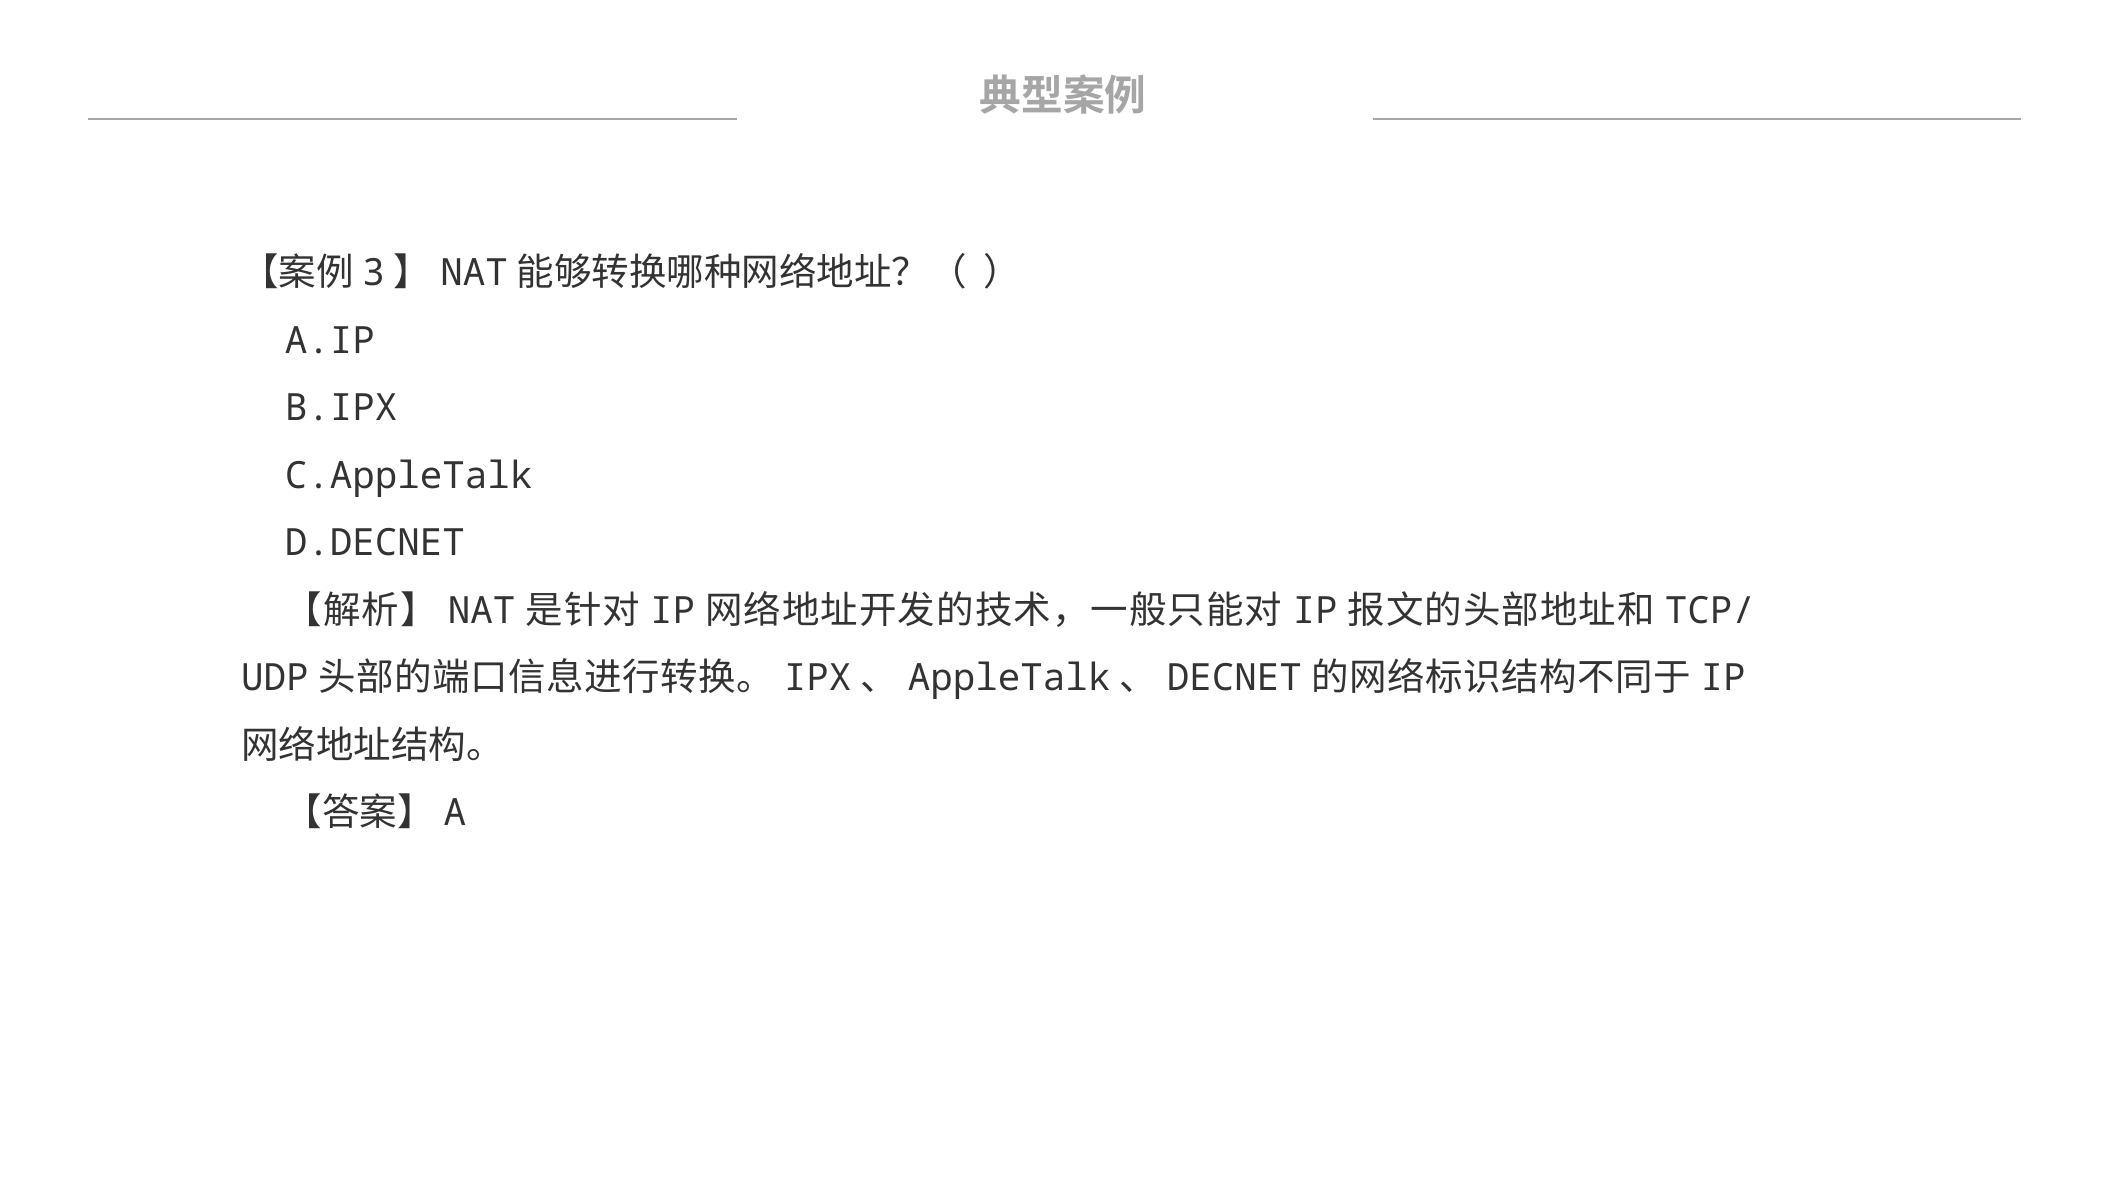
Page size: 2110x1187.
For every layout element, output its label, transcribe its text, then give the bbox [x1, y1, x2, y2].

text_box 典型案例 [739, 68, 1387, 119]
text_box 【案例3】NAT能够转换哪种网络地址？（ ） A.IP B.IPX C.AppleTalk D.DECNET 【解析】NAT是针对IP网络地址开发的技术，一般只能对IP报⽂的头部地址和TCP/UDP头部的端⼝信息进⾏转换。IPX、AppleTalk、DECNET的网络标识结构不同于IP网络地址结构。 【答案】A [226, 218, 1770, 841]
